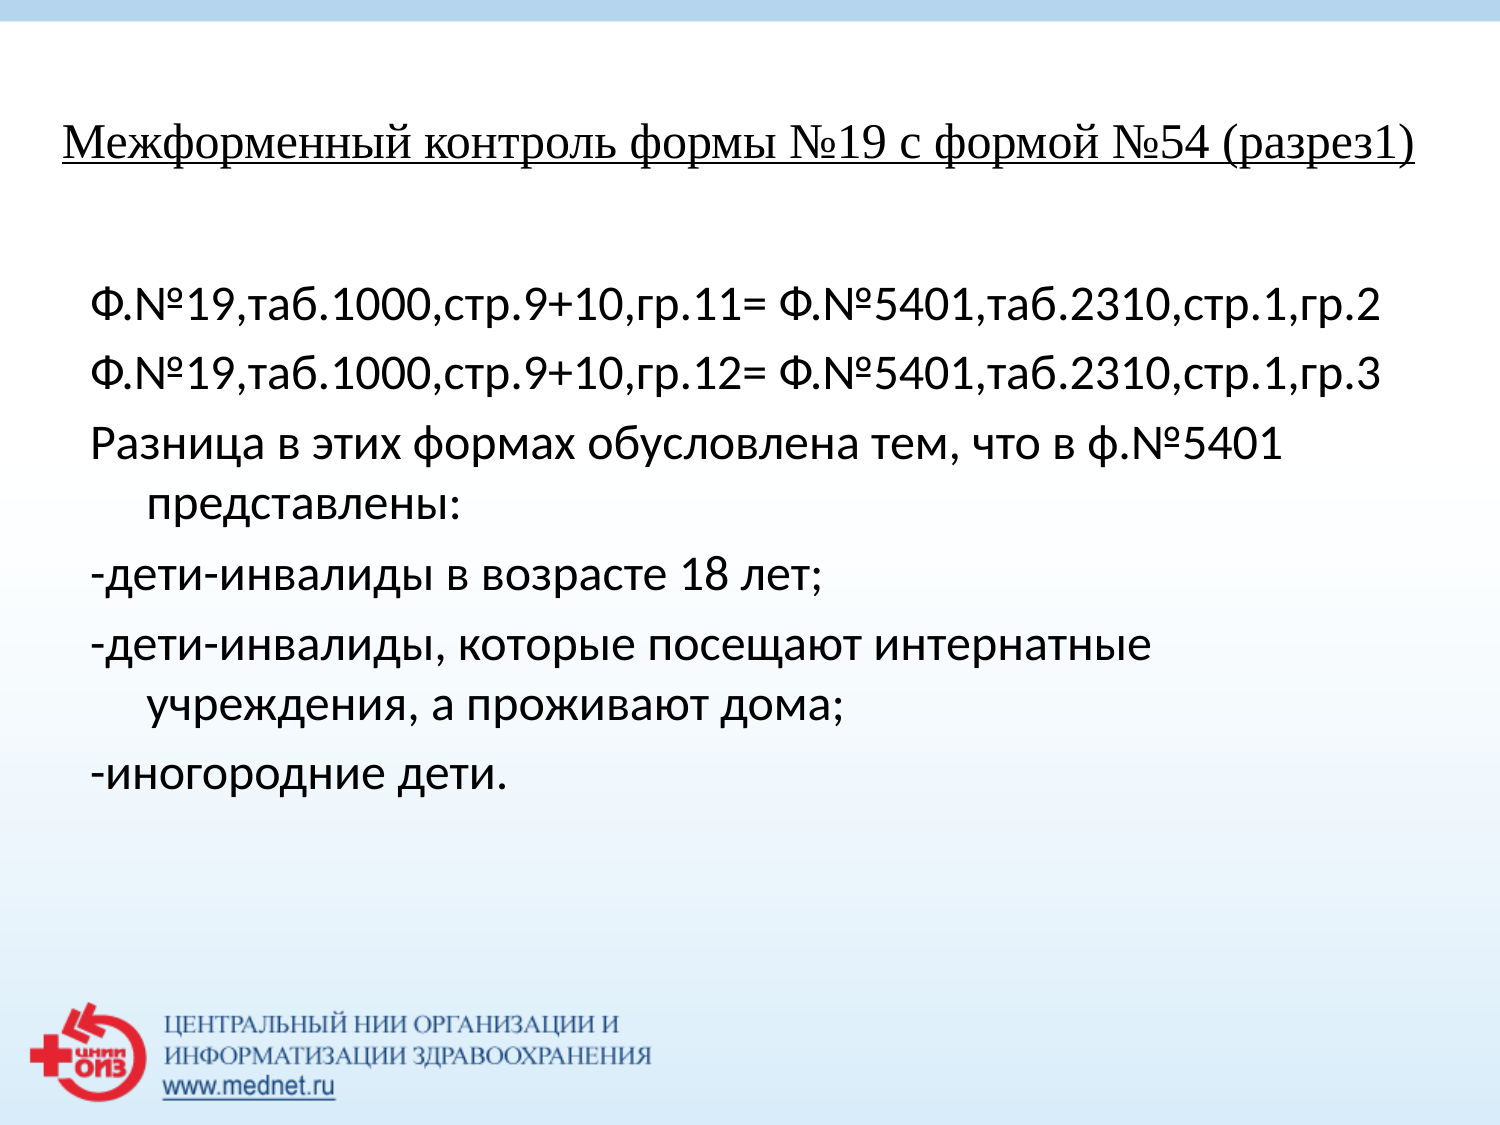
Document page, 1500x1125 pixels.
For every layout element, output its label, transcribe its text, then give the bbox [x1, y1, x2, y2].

picture [0, 0, 1500, 1125]
list Ф.№19,таб.1000,стр.9+10,гр.11= Ф.№5401,таб.2310,стр.1,гр.2 Ф.№19,таб.1000,стр.9+10,гр.12= Ф.№5401,таб.2310,стр.1,гр.3 Разница в этих формах обусловлена тем, что в ф.№5401 представлены: -дети-инвалиды в возрасте 18 лет; -дети-инвалиды, которые посещают интернатные учреждения, а проживают дома; -иногородние дети. [75, 262, 1425, 1005]
title Межформенный контроль формы №19 с формой №54 (разрез1) [46, 45, 1454, 233]
